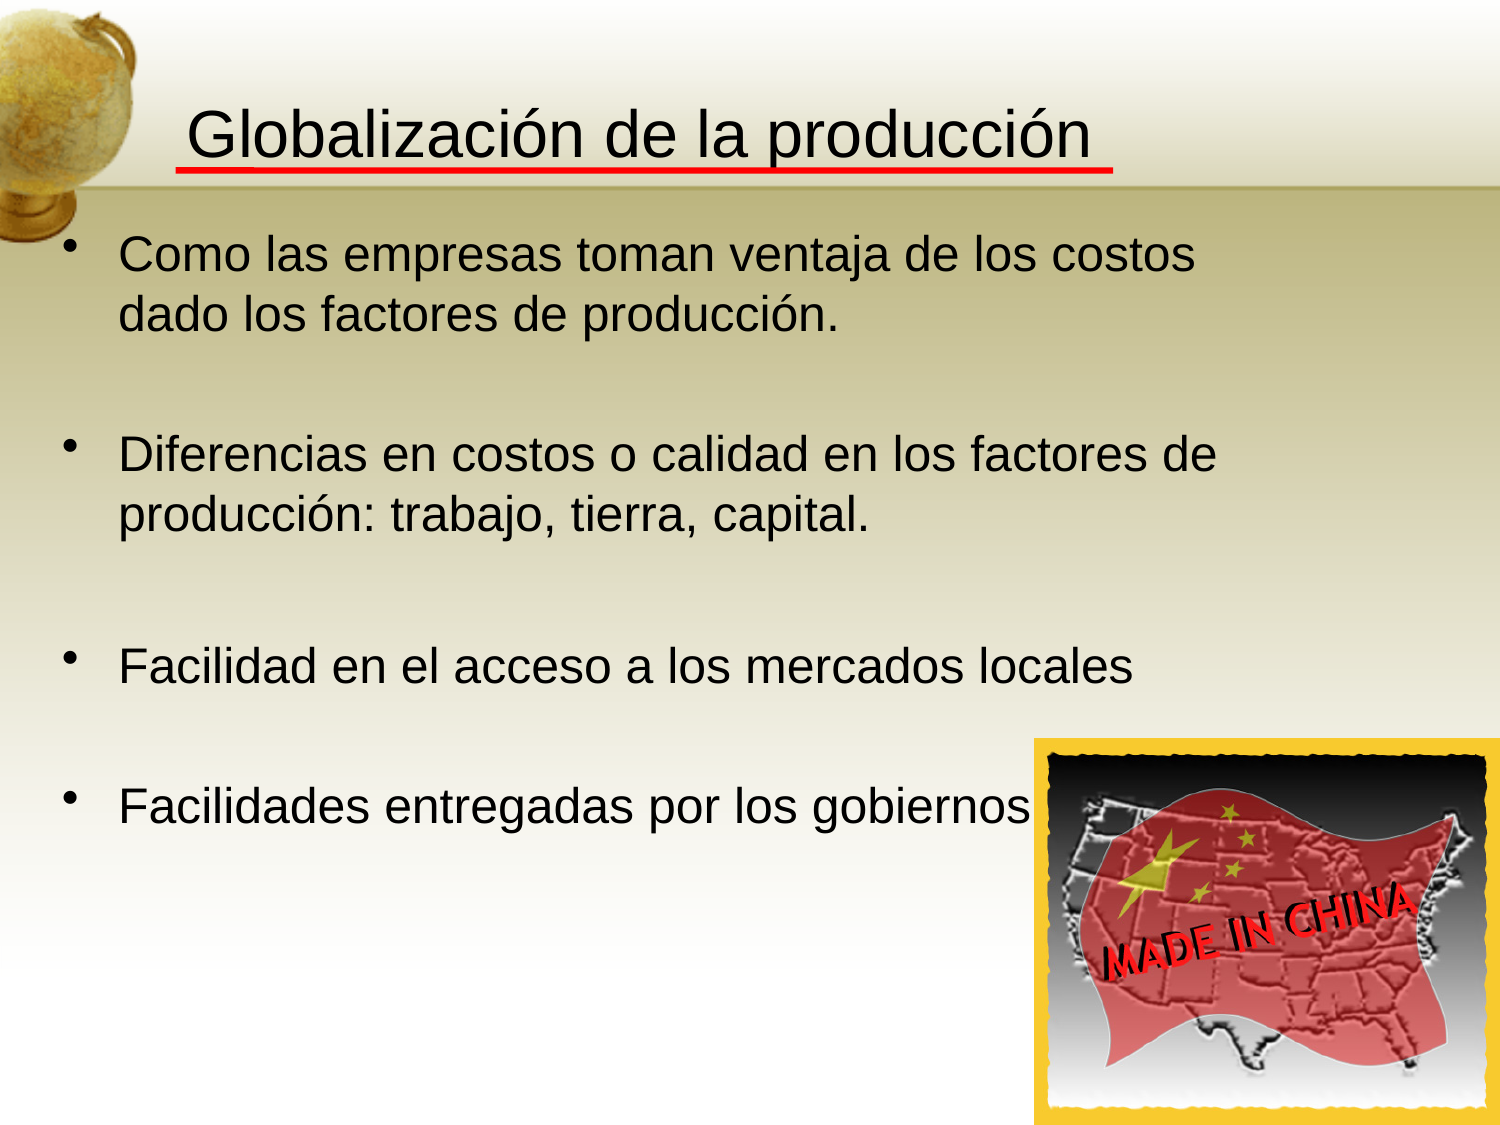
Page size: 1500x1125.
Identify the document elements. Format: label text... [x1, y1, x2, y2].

list Como las empresas toman ventaja de los costos dado los factores de producción. Diferencias en costos o calidad en los factores de producción: trabajo, tierra, capital. Facilidad en el acceso a los mercados locales Facilidades entregadas por los gobiernos [46, 213, 1283, 1091]
picture [0, 0, 1500, 1125]
title Globalización de la producción [170, 36, 1436, 179]
